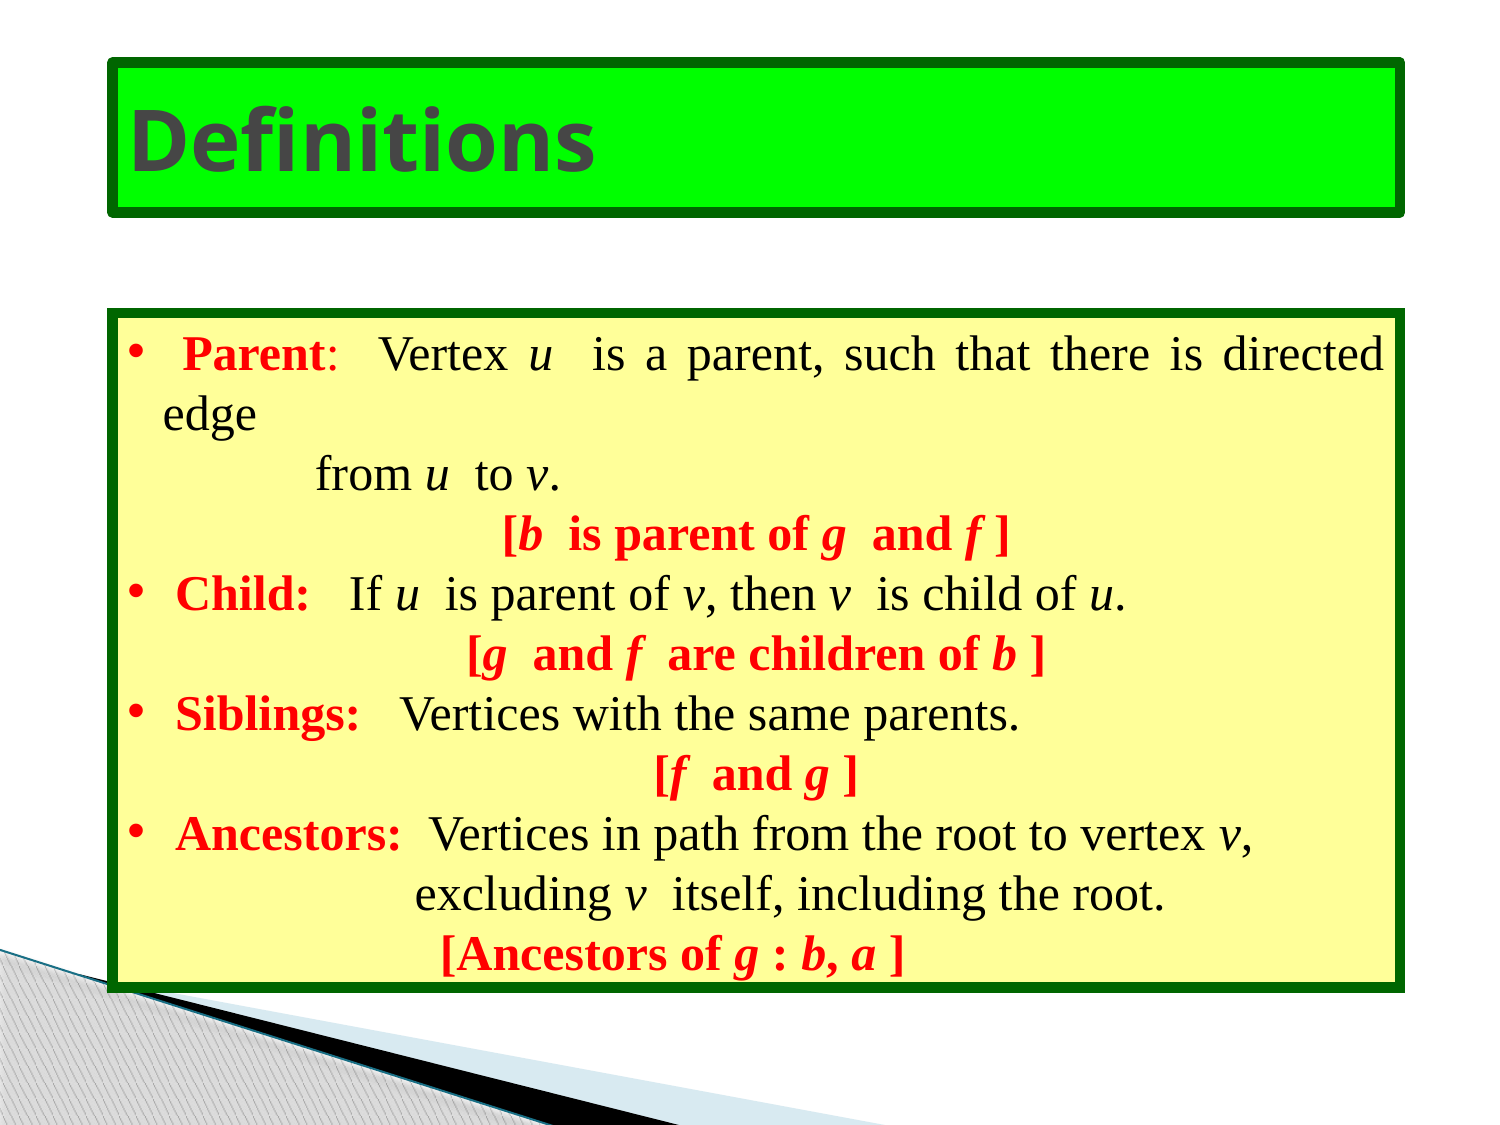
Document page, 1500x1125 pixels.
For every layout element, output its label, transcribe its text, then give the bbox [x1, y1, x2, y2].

title Definitions [112, 62, 1400, 213]
text_box Parent: Vertex u is a parent, such that there is directed edge from u to v. [b is parent of g and f ] Child: If u is parent of v, then v is child of u. [g and f are children of b ] Siblings: Vertices with the same parents. [f and g ] Ancestors: Vertices in path from the root to vertex v, excluding v itself, including the root. [Ancestors of g : b, a ] [112, 312, 1400, 988]
